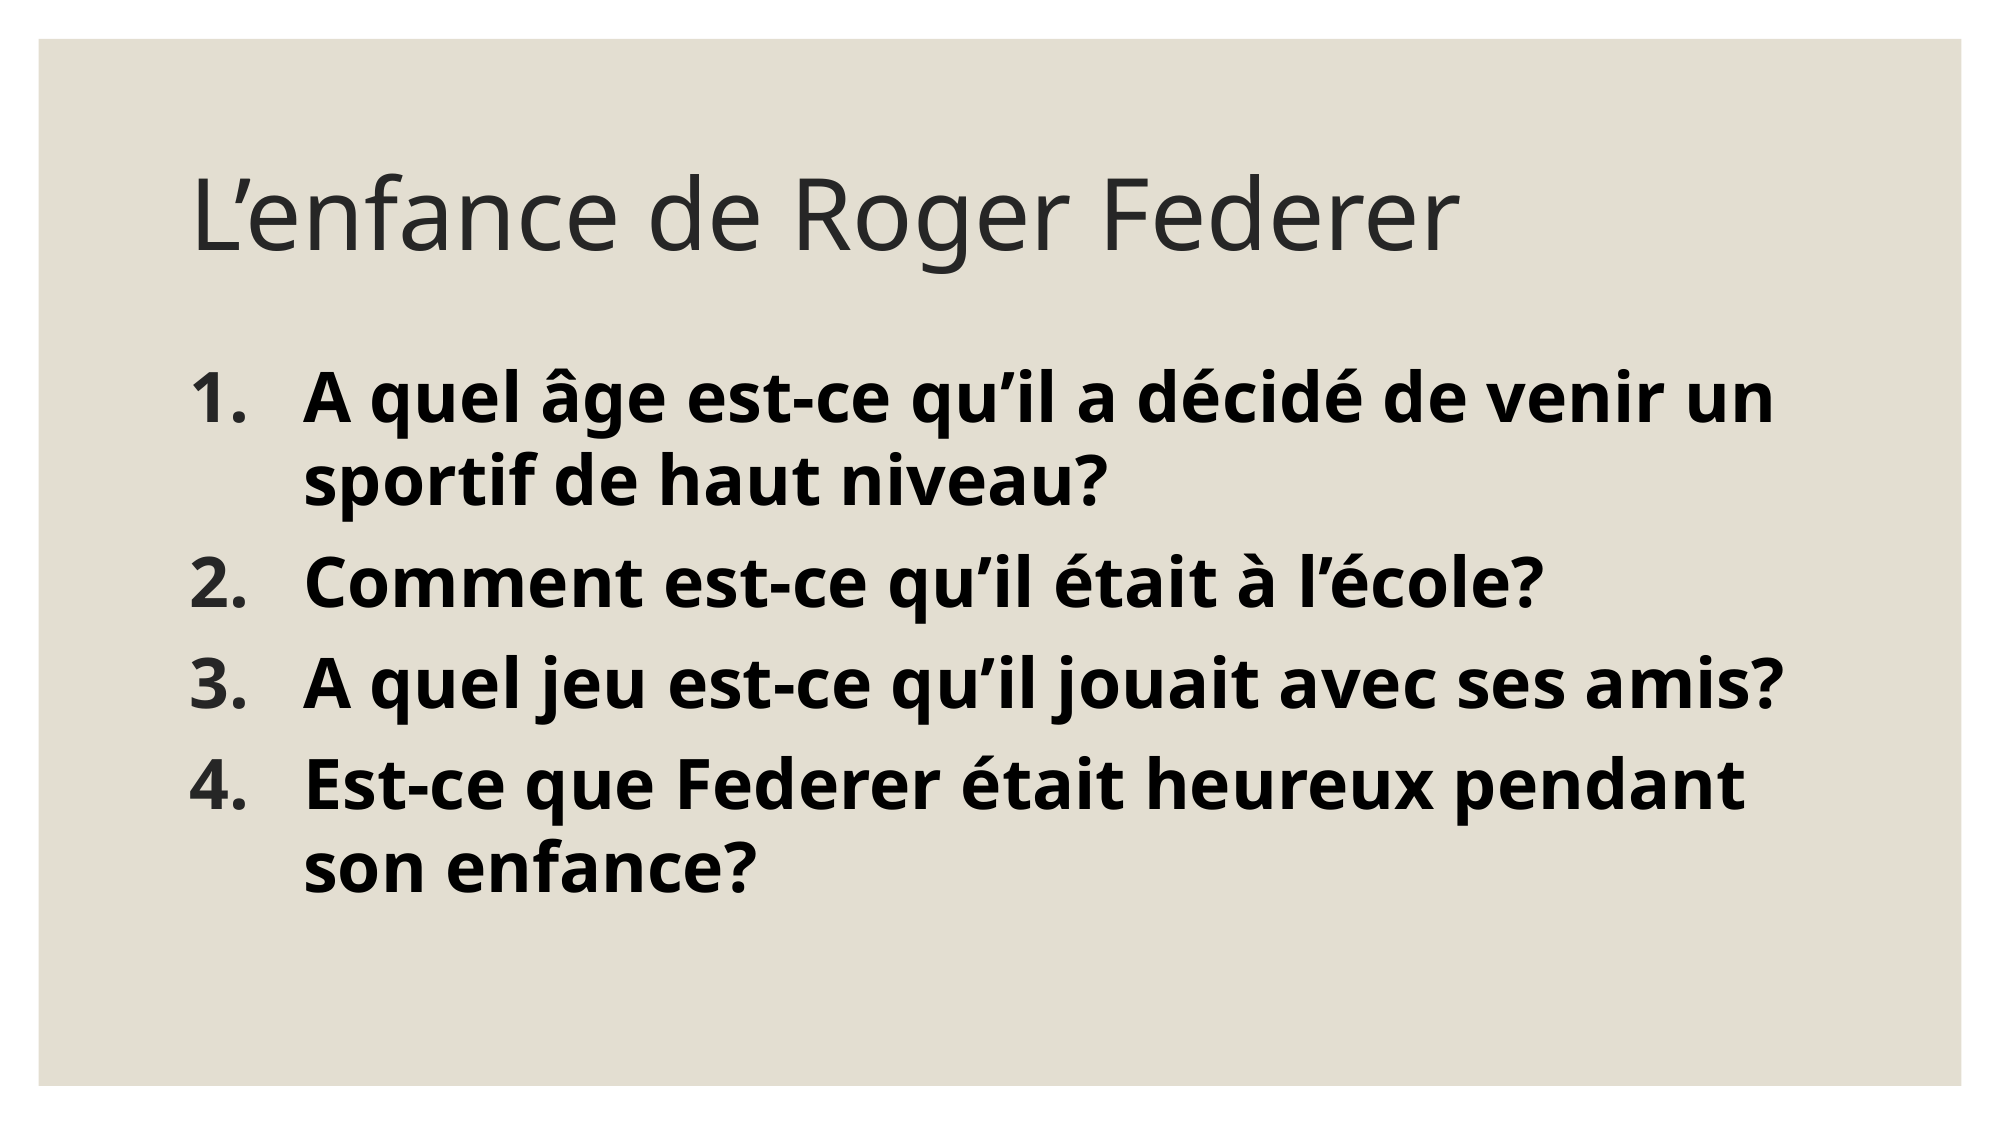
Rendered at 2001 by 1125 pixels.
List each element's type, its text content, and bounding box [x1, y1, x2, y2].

list A quel âge est-ce qu’il a décidé de venir un sportif de haut niveau? Comment est-ce qu’il était à l’école? A quel jeu est-ce qu’il jouait avec ses amis? Est-ce que Federer était heureux pendant son enfance? [174, 345, 1825, 990]
title L’enfance de Roger Federer [174, 105, 1825, 331]
